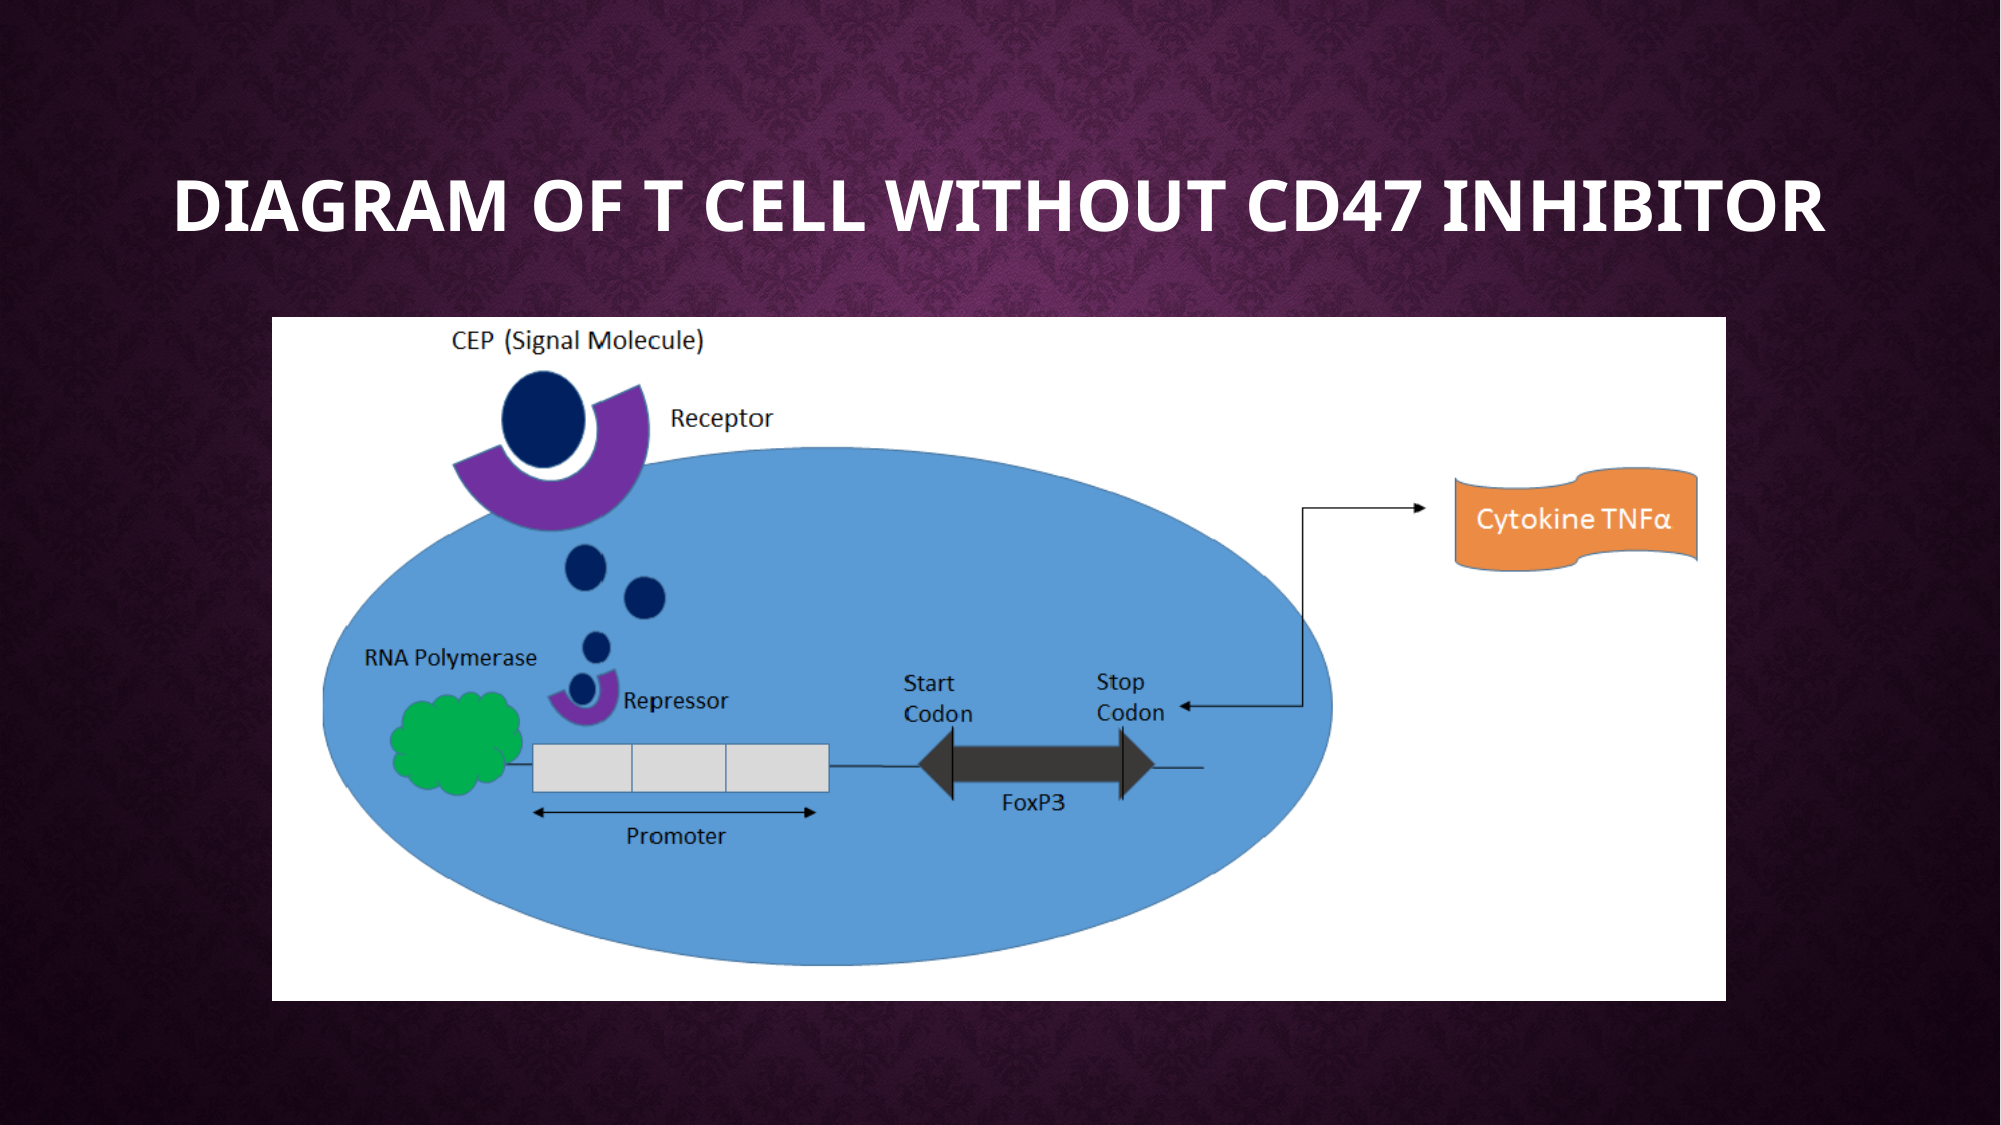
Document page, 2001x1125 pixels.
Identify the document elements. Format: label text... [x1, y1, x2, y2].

title Diagram of T Cell without cd47 inhibitor [149, 99, 1849, 318]
picture [272, 317, 1726, 1002]
